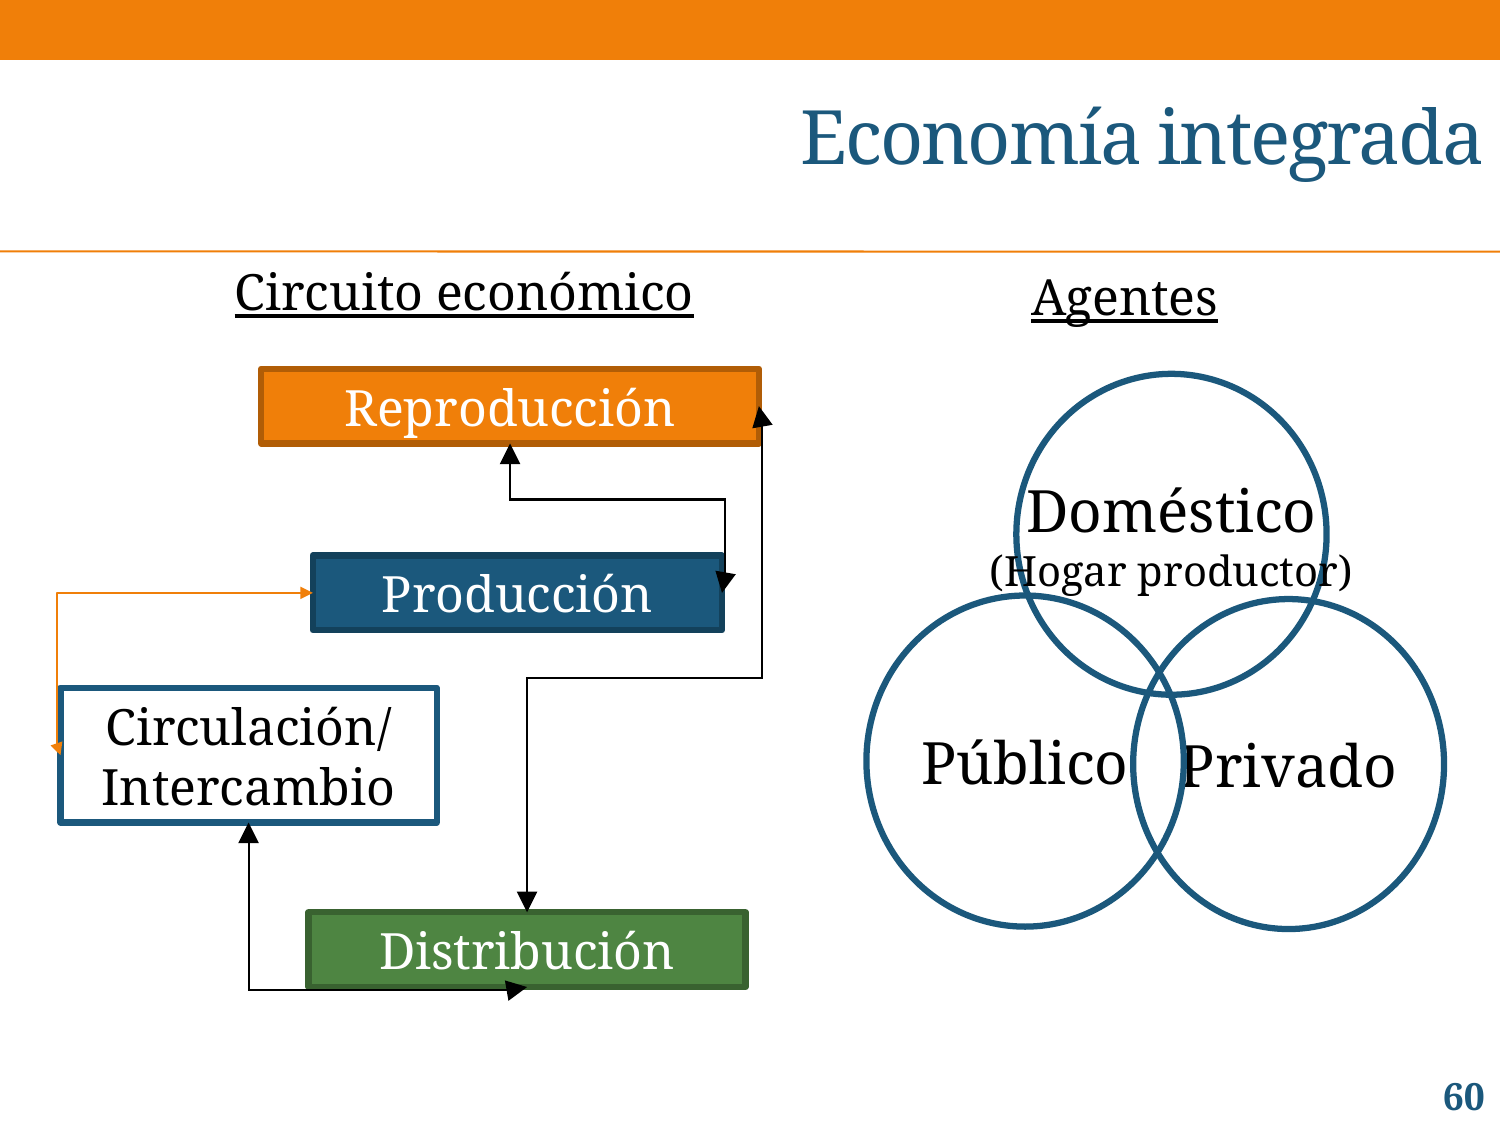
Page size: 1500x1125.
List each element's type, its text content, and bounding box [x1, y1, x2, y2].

text_box Agentes [1016, 257, 1233, 333]
text_box Circulación/ Intercambio [322, 685, 379, 756]
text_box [392, 545, 895, 775]
title Economía integrada [0, 54, 1500, 215]
text_box Privado [1157, 598, 1448, 933]
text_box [307, 768, 468, 1044]
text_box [63, 595, 311, 755]
text_box Circuito económico [219, 252, 709, 328]
text_box Doméstico (Hogar productor) [1013, 370, 1330, 698]
text_box Público [864, 592, 1187, 930]
text_box Distribución [480, 909, 749, 990]
slide_number 60 [1325, 1071, 1500, 1125]
text_box Producción [310, 552, 380, 633]
text_box Reproducción [258, 366, 762, 447]
text_box Circulación/ Intercambio [57, 762, 297, 826]
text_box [544, 415, 689, 532]
